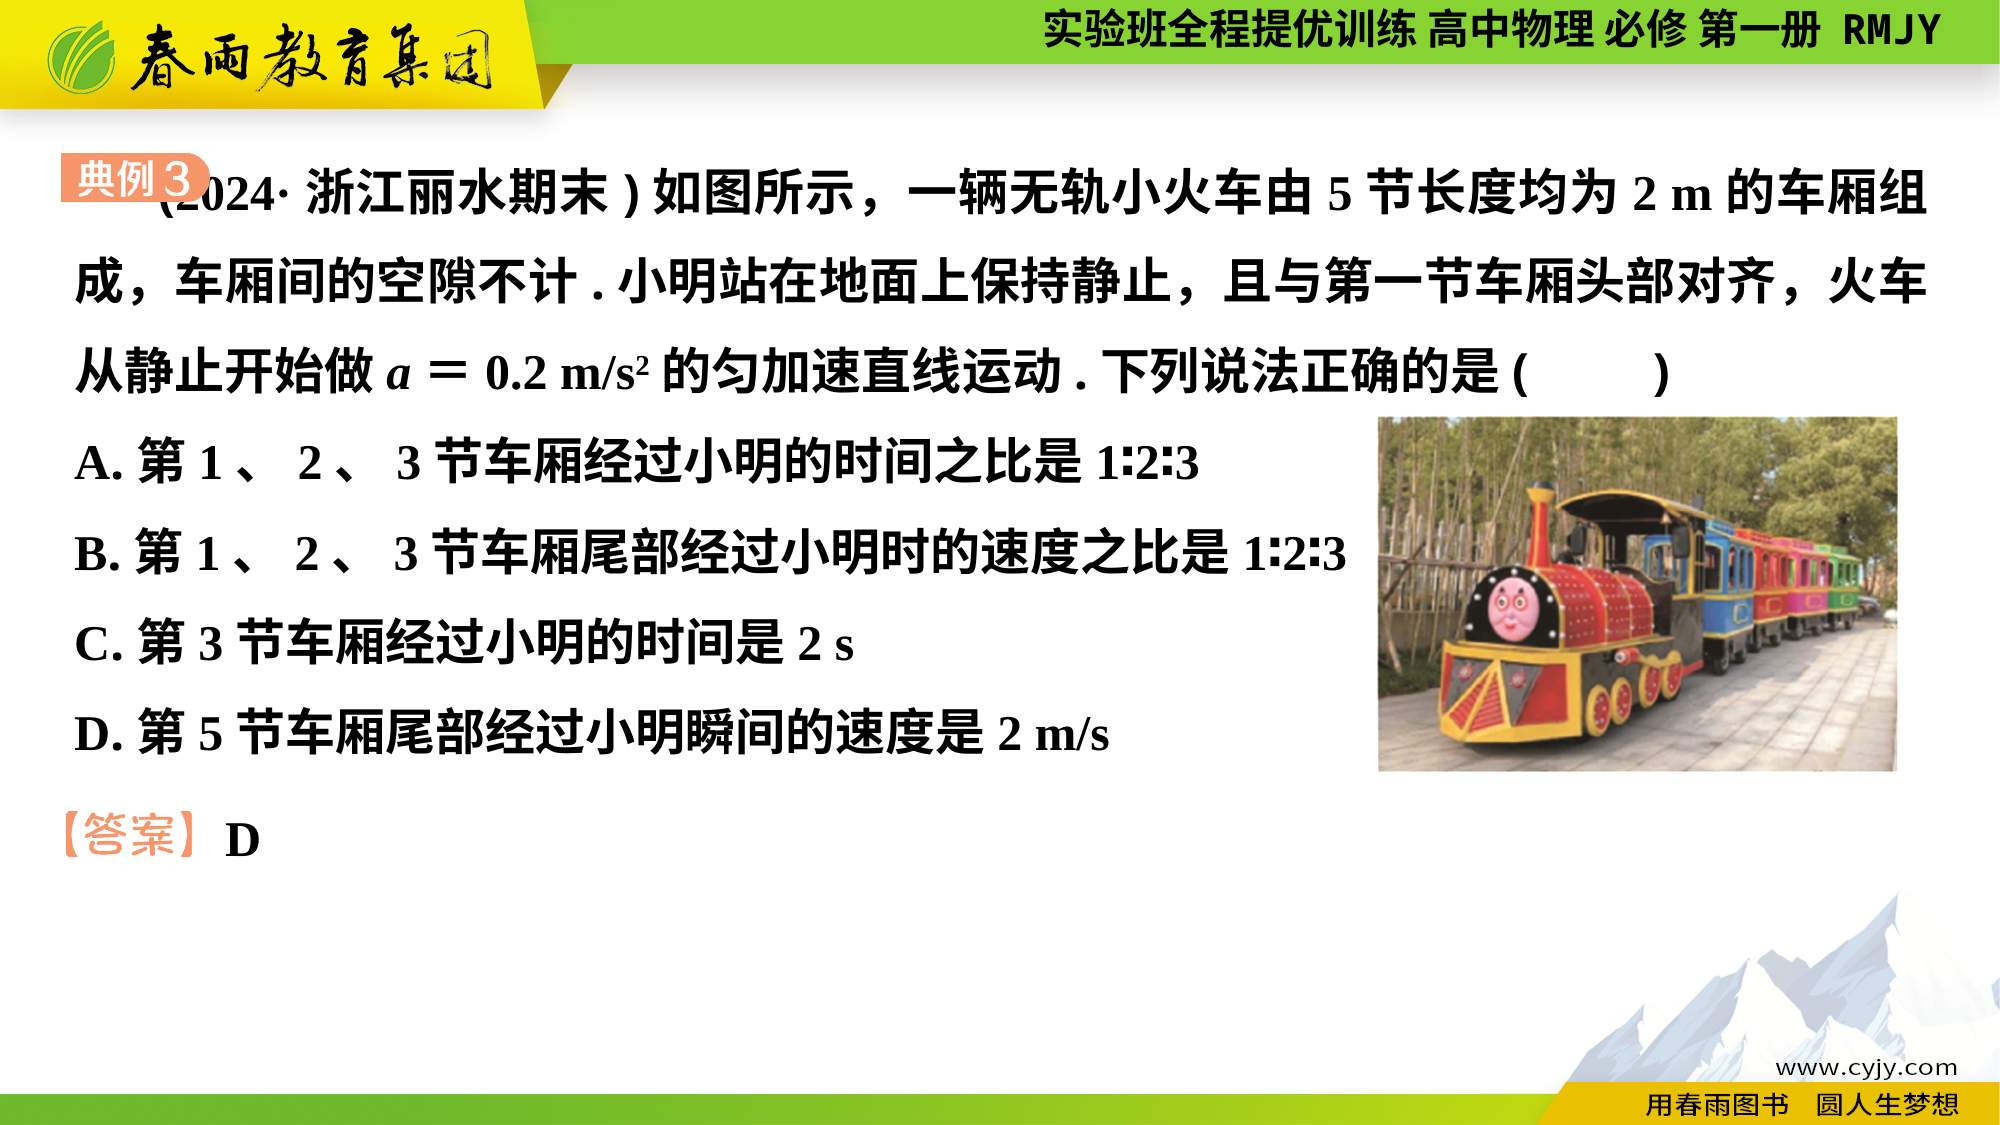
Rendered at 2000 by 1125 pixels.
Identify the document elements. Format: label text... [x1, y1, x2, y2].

picture [0, 0, 2000, 1125]
text_box D [210, 798, 276, 874]
